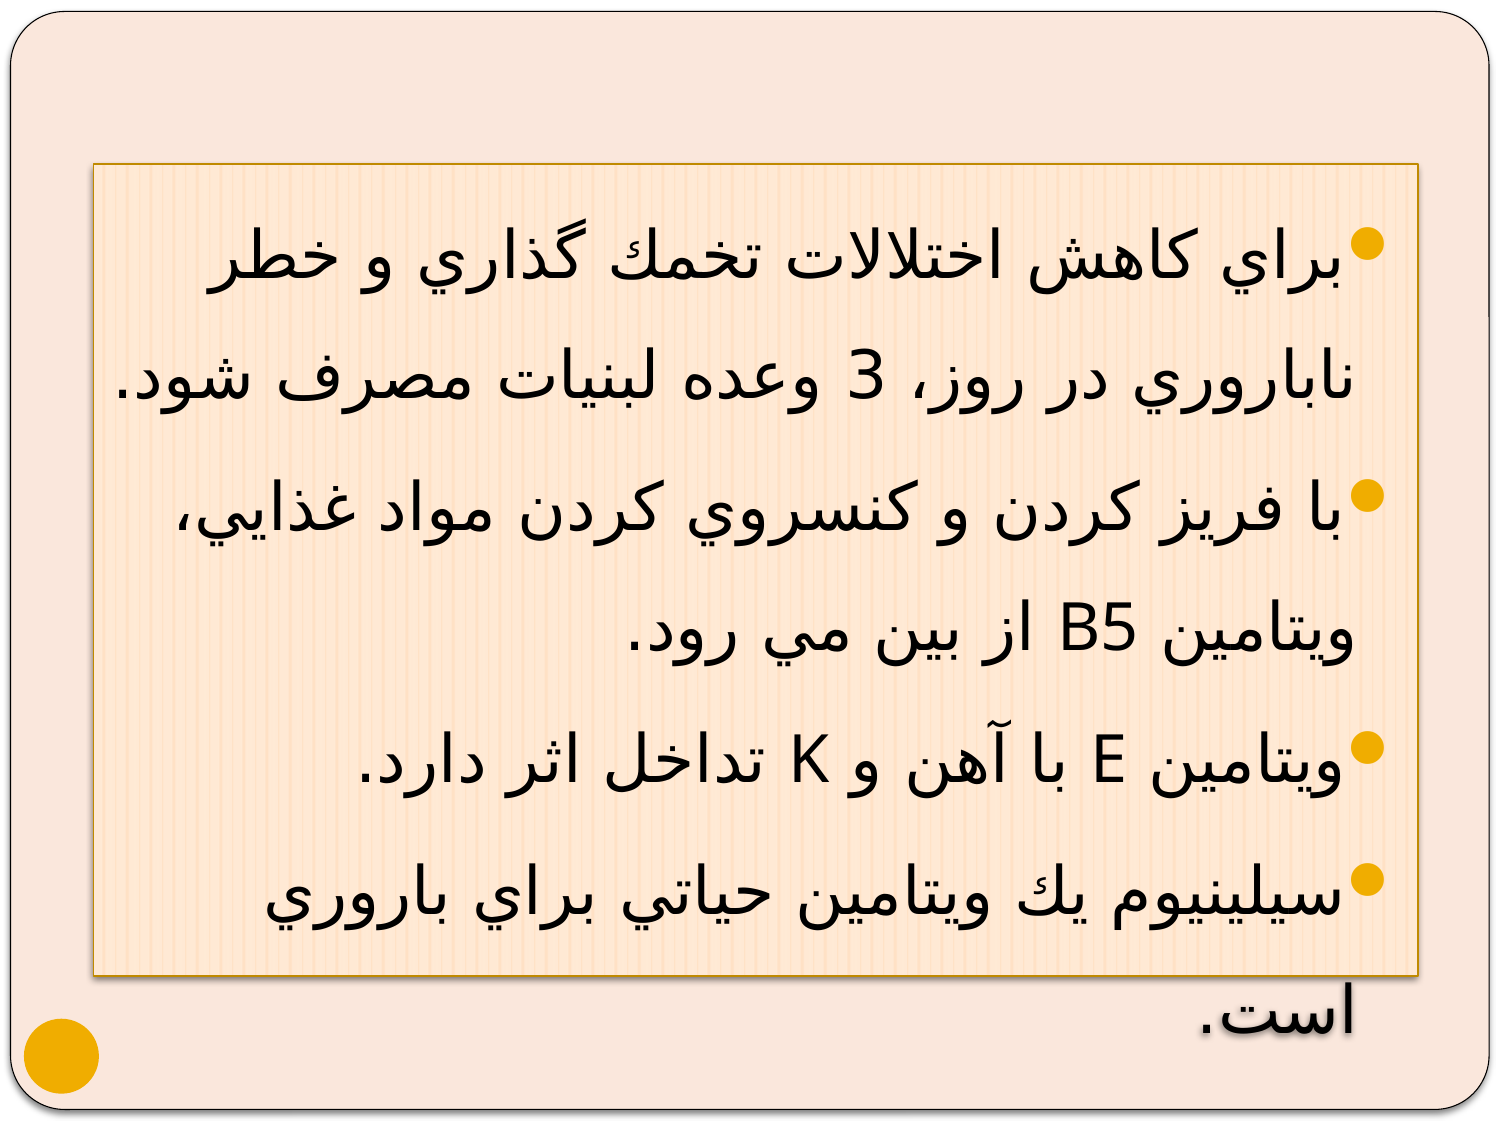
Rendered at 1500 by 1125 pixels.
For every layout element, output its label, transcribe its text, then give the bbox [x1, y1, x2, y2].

list براي كاهش اختلالات تخمك گذاري و خطر ناباروري در روز، 3 وعده لبنيات مصرف شود. با فريز كردن و كنسروي كردن مواد غذايي، ويتامين B5 از بين مي رود. ويتامين E با آهن و K تداخل اثر دارد. سيلينيوم يك ويتامين حياتي براي باروري است. [93, 163, 1419, 977]
slide_number ‌ [23, 1018, 99, 1094]
